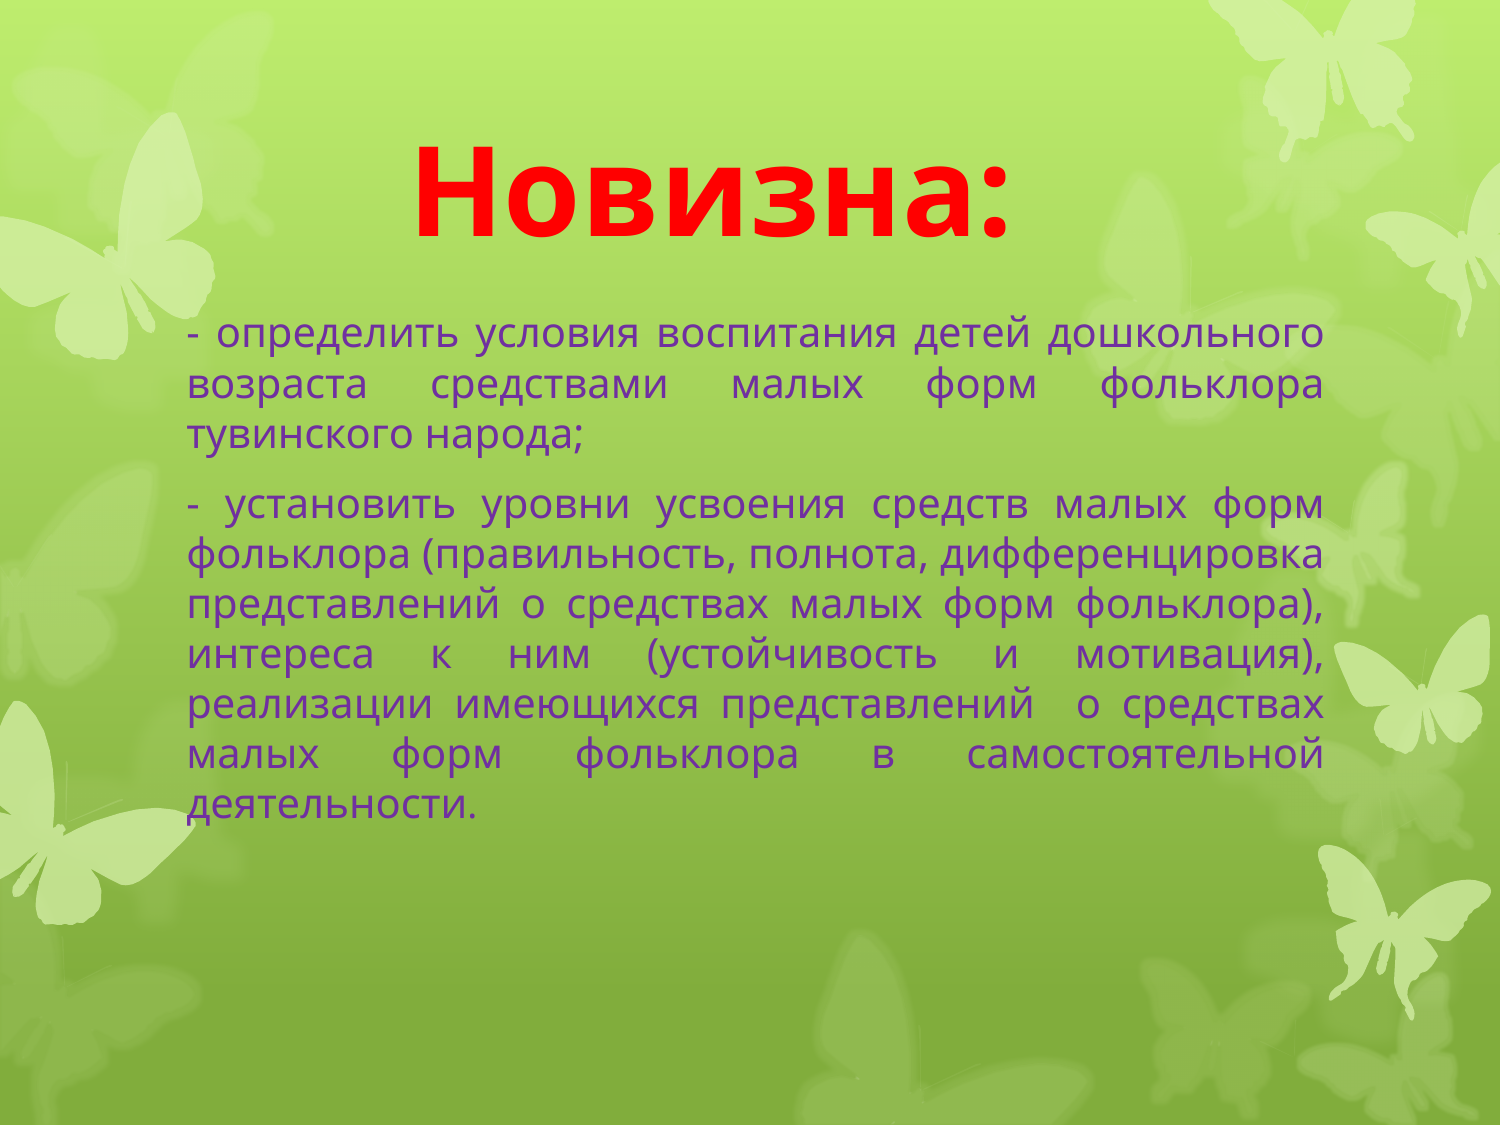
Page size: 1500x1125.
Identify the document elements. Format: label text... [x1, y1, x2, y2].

list - определить условия воспитания детей дошкольного возраста средствами малых форм фольклора тувинского народа; - установить уровни усвоения средств малых форм фольклора (правильность, полнота, дифференцировка представлений о средствах малых форм фольклора), интереса к ним (устойчивость и мотивация), реализации имеющихся представлений о средствах малых форм фольклора в самостоятельной деятельности. [171, 231, 1340, 902]
title Новизна: [165, 110, 1335, 263]
